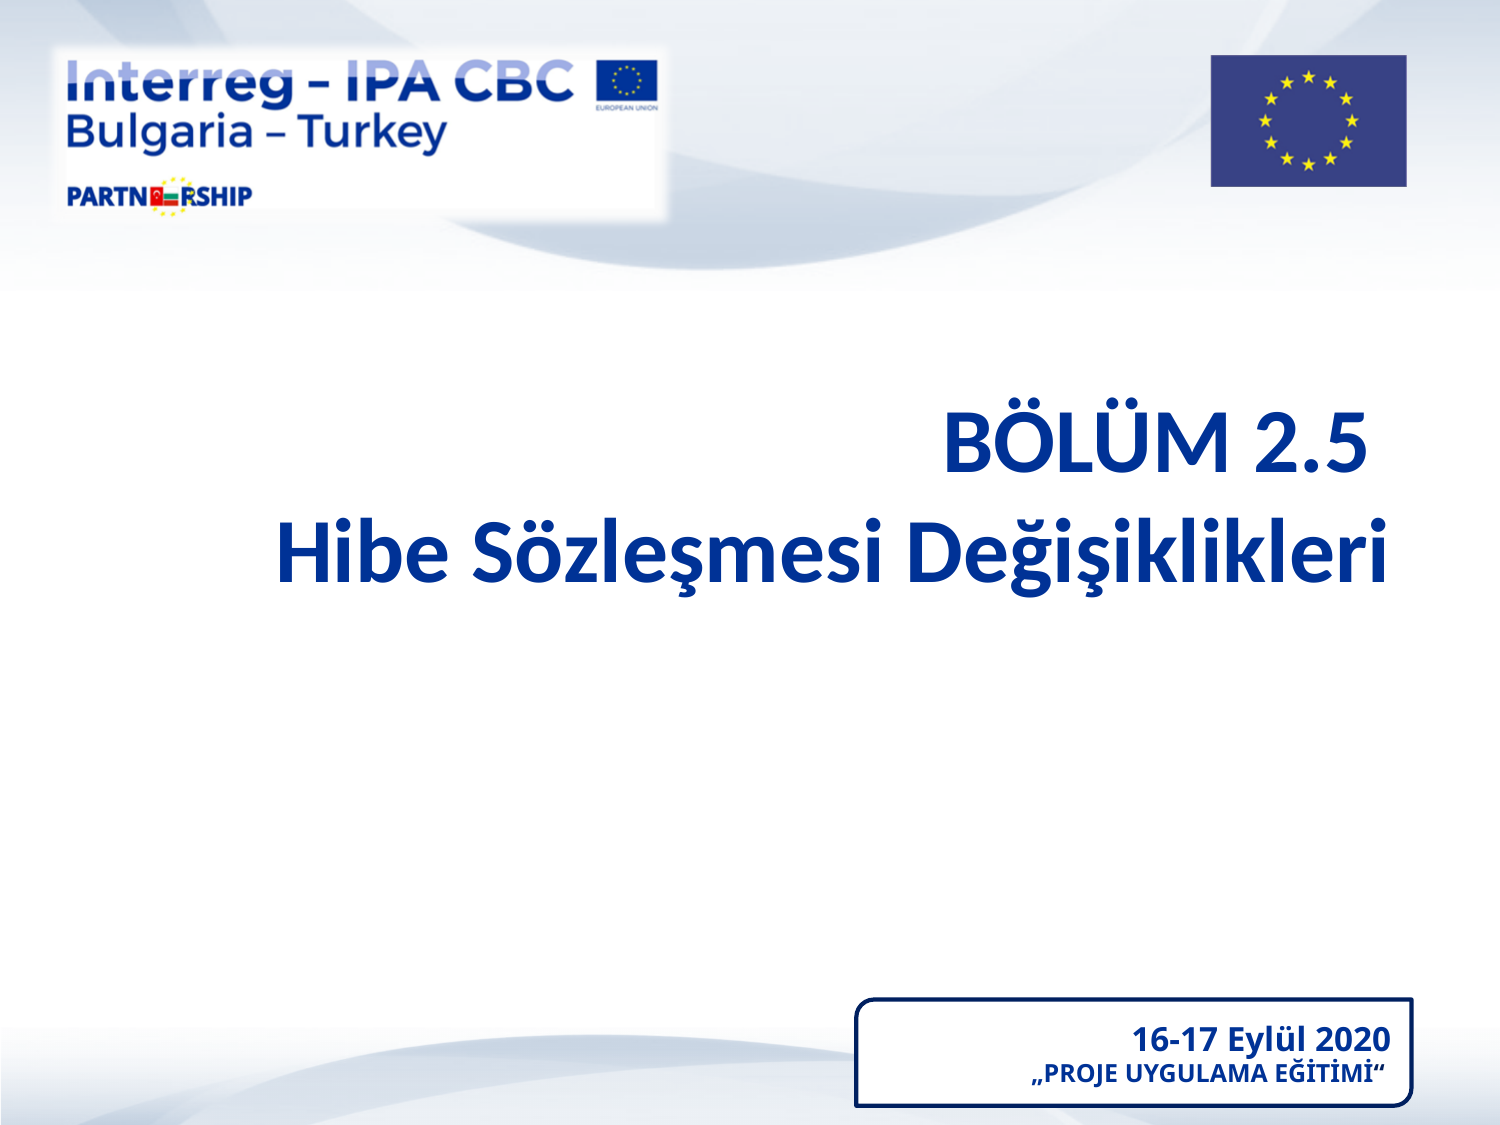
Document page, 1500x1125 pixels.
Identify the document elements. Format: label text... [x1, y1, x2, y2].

text_box 16-17 Eylül 2020 „PROJE UYGULAMA EĞİTİMİ“ [854, 997, 1414, 1026]
text_box [17, 493, 1500, 872]
text_box МОЪВЕДДУЛ 2.1 Bölüm 2.5 Hibe Sözleşmesi Değişiklikleri [41, 373, 1407, 493]
picture [0, 1027, 1500, 1125]
picture [0, 0, 1500, 291]
